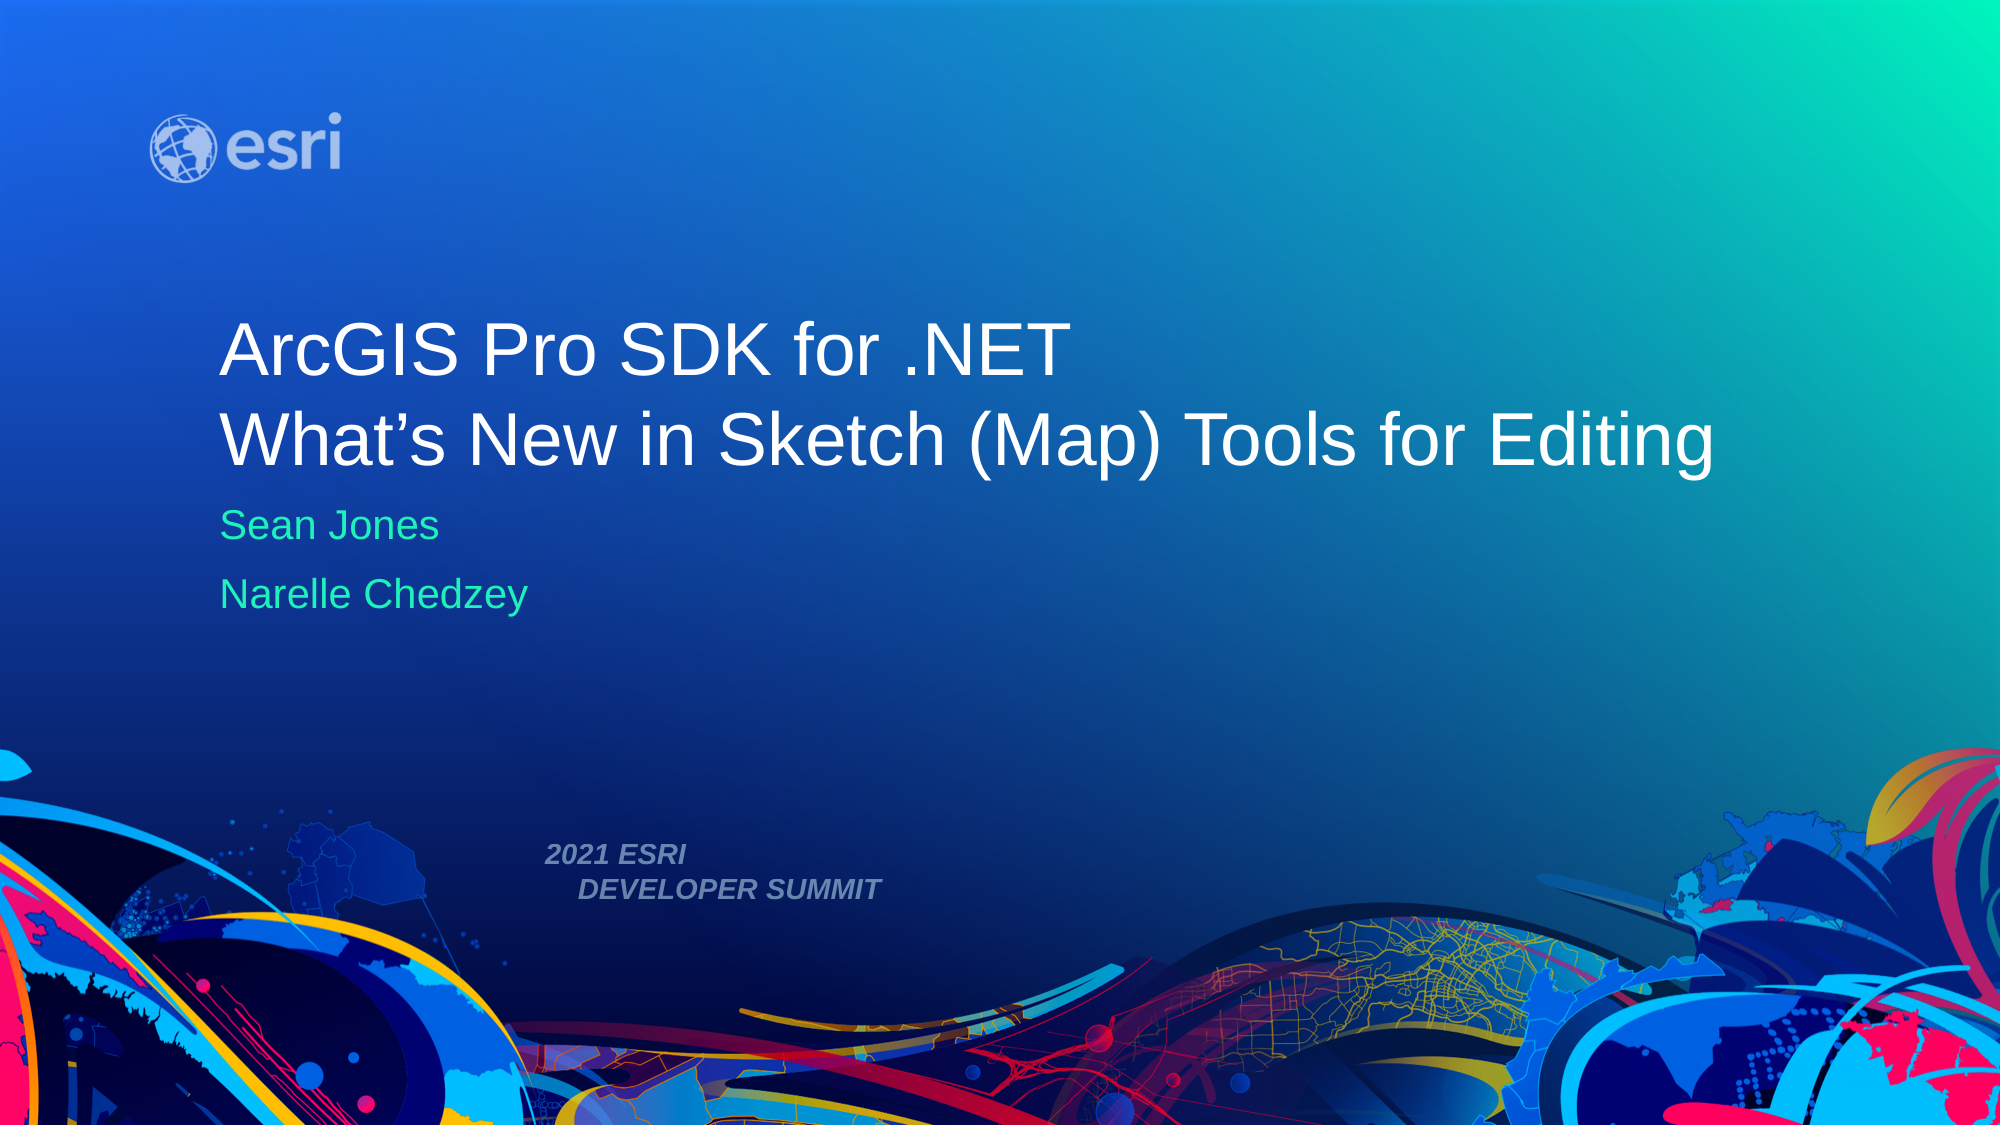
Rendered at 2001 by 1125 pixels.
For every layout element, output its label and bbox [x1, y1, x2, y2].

text_box [0, 0, 2000, 1125]
picture [146, 109, 343, 188]
